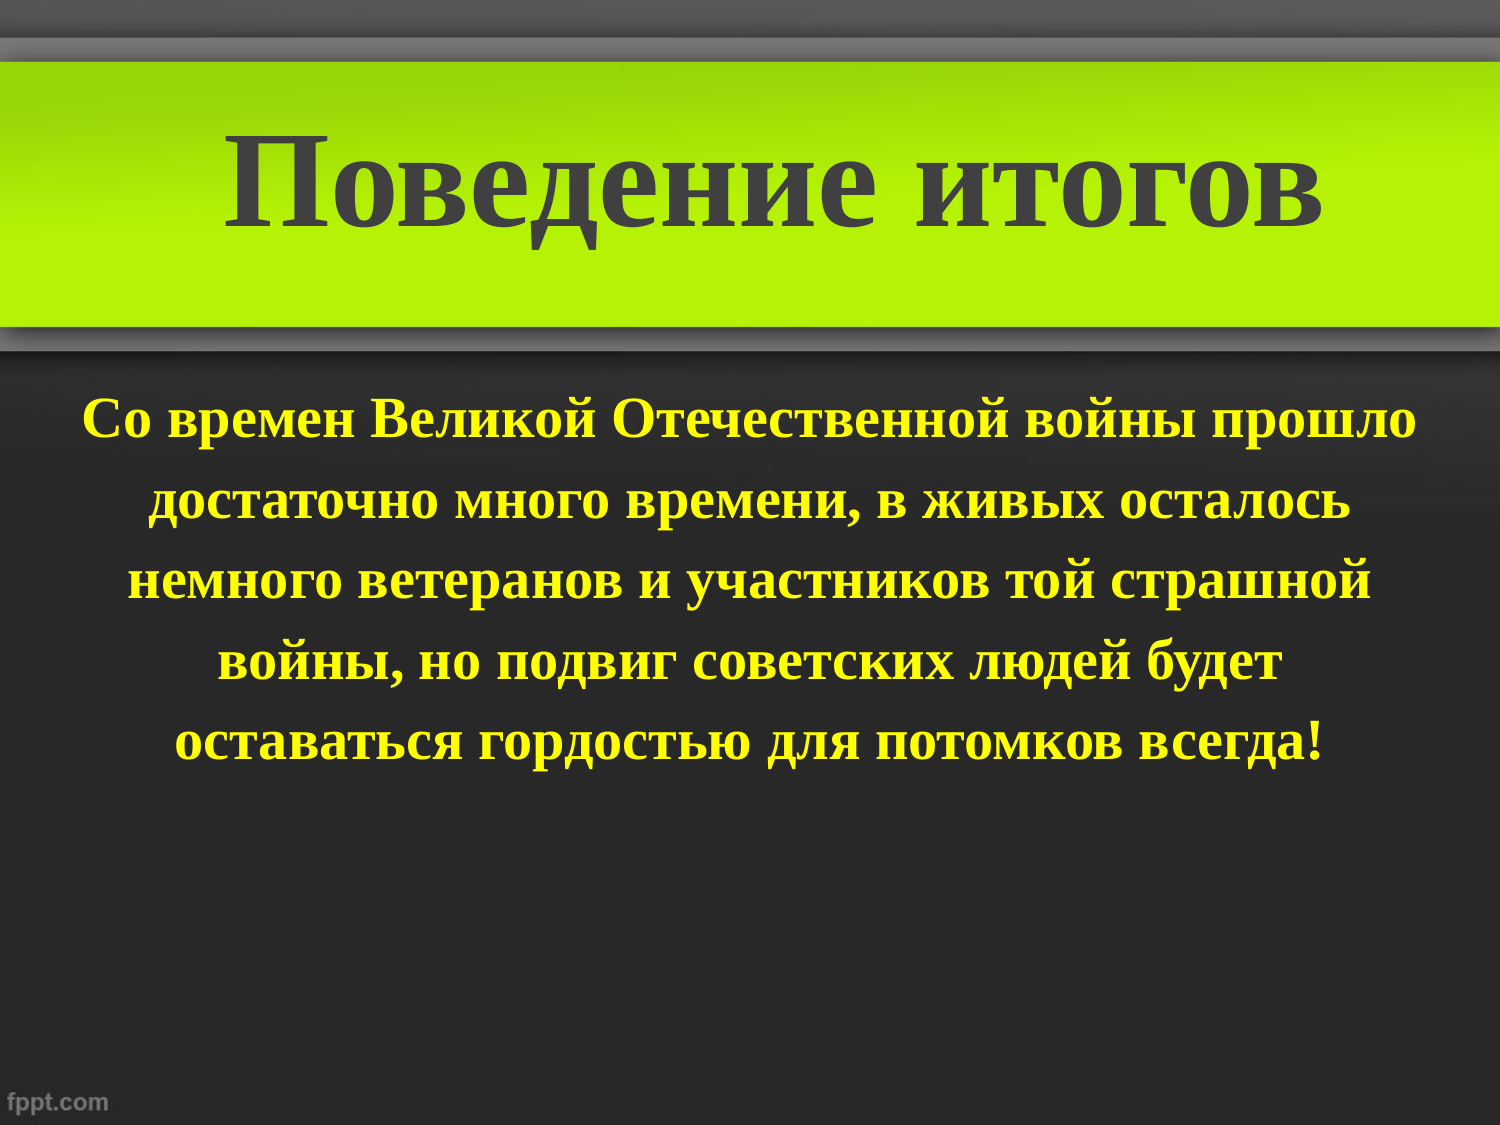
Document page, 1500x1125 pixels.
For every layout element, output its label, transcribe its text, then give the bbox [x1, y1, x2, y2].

title Поведение итогов [99, 78, 1450, 266]
picture [0, 0, 1500, 1125]
text_box Со времен Великой Отечественной войны прошло достаточно много времени, в живых осталось немного ветеранов и участников той страшной войны, но подвиг советских людей будет оставаться гордостью для потомков всегда! [53, 361, 1447, 779]
